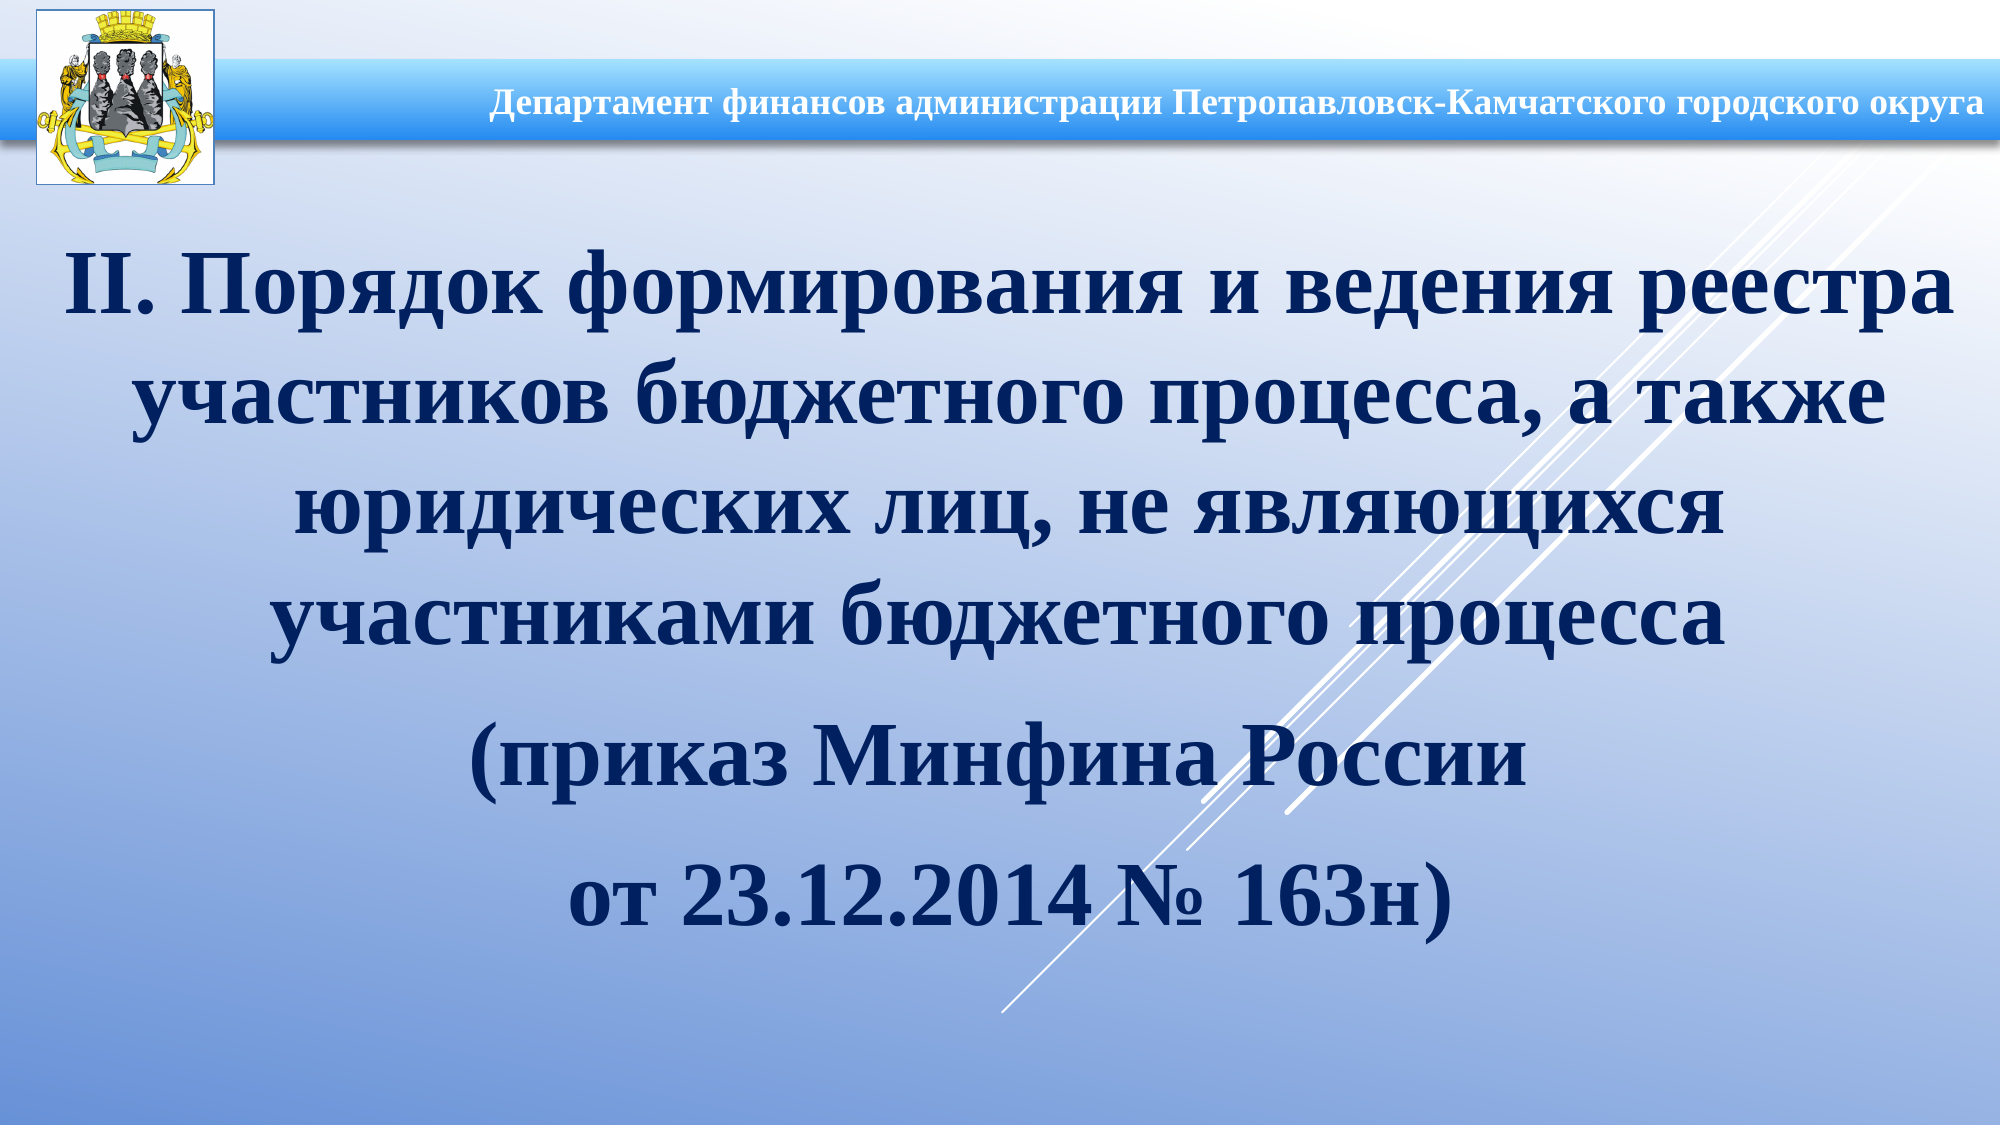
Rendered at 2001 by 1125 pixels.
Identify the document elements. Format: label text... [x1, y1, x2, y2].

subtitle II. Порядок формирования и ведения реестра участников бюджетного процесса, а также юридических лиц, не являющихся участниками бюджетного процесса (приказ Минфина России от 23.12.2014 № 163н) [37, 214, 1984, 1048]
text_box [0, 188, 2000, 1105]
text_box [0, 10, 2000, 184]
